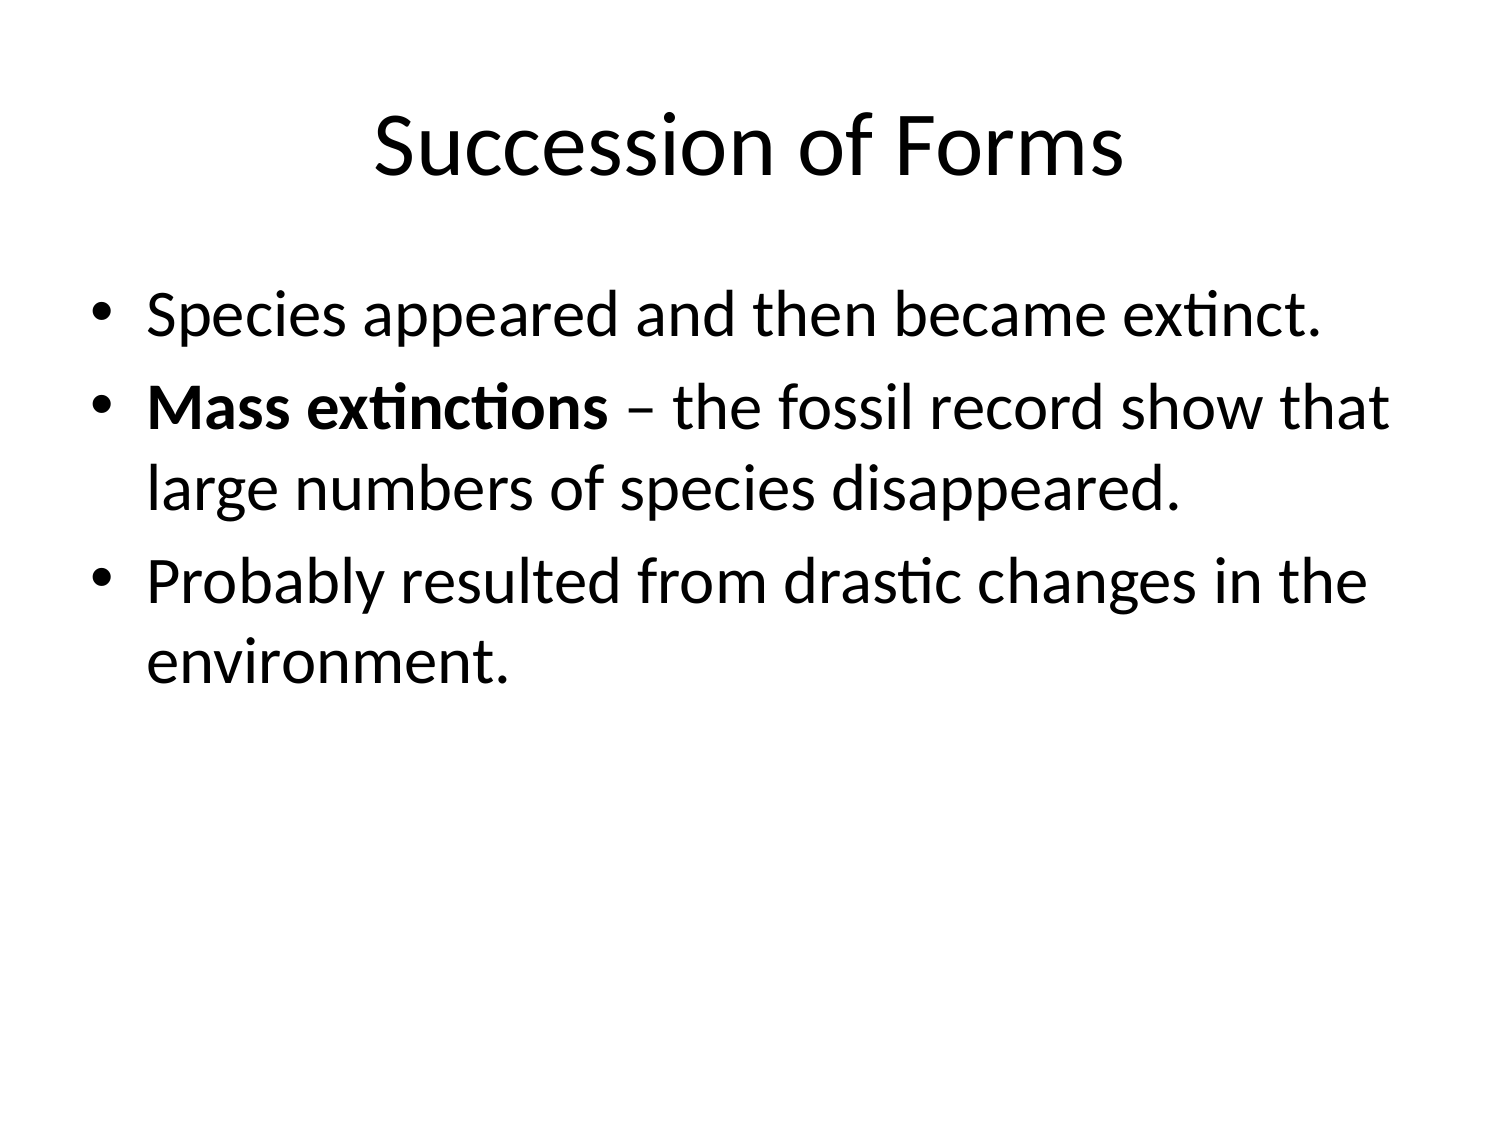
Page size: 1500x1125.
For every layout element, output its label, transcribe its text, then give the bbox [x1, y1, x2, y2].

title Succession of Forms [75, 45, 1425, 233]
list Species appeared and then became extinct. Mass extinctions – the fossil record show that large numbers of species disappeared. Probably resulted from drastic changes in the environment. [75, 262, 1425, 1005]
